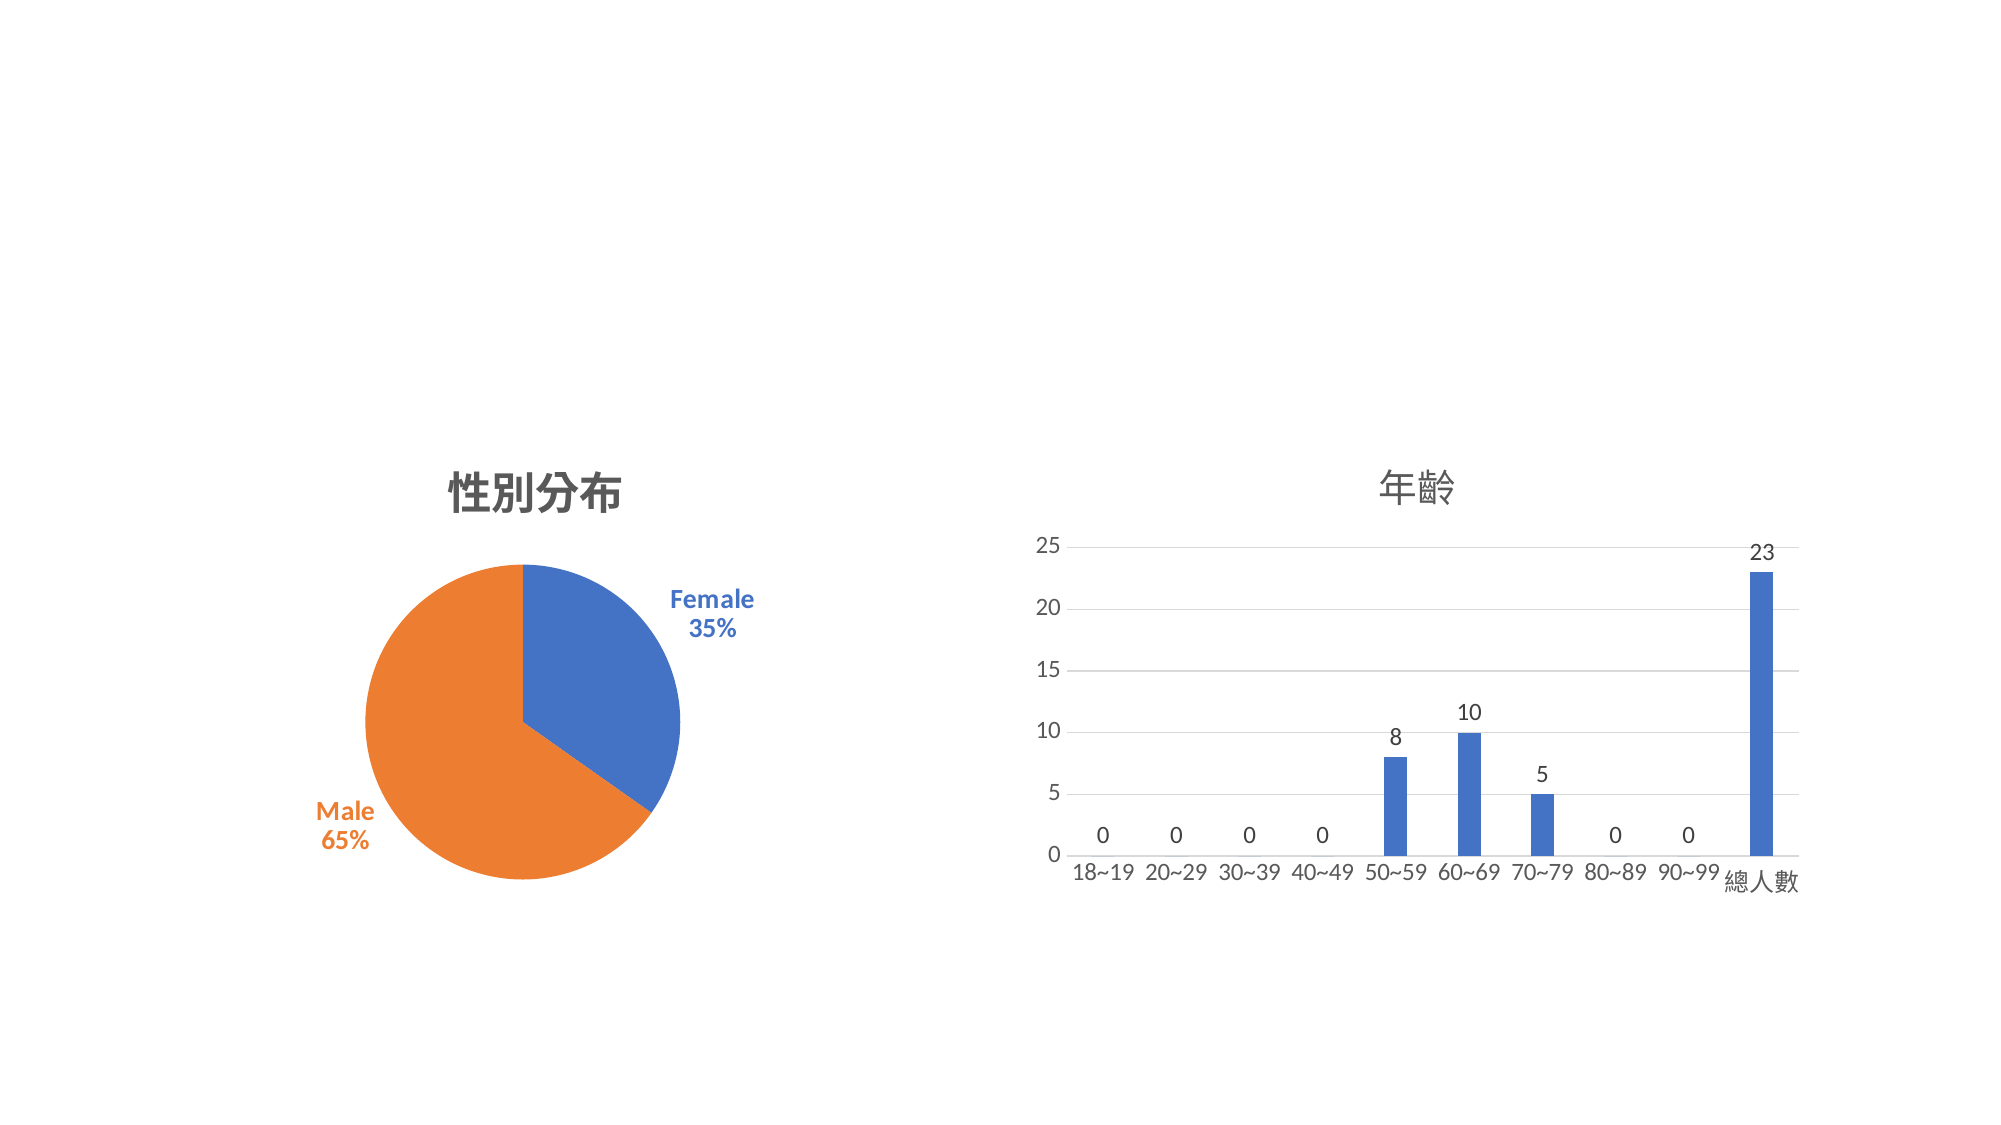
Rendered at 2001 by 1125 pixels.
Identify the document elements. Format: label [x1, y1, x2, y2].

chart [137, 428, 934, 910]
chart [1019, 428, 1816, 910]
